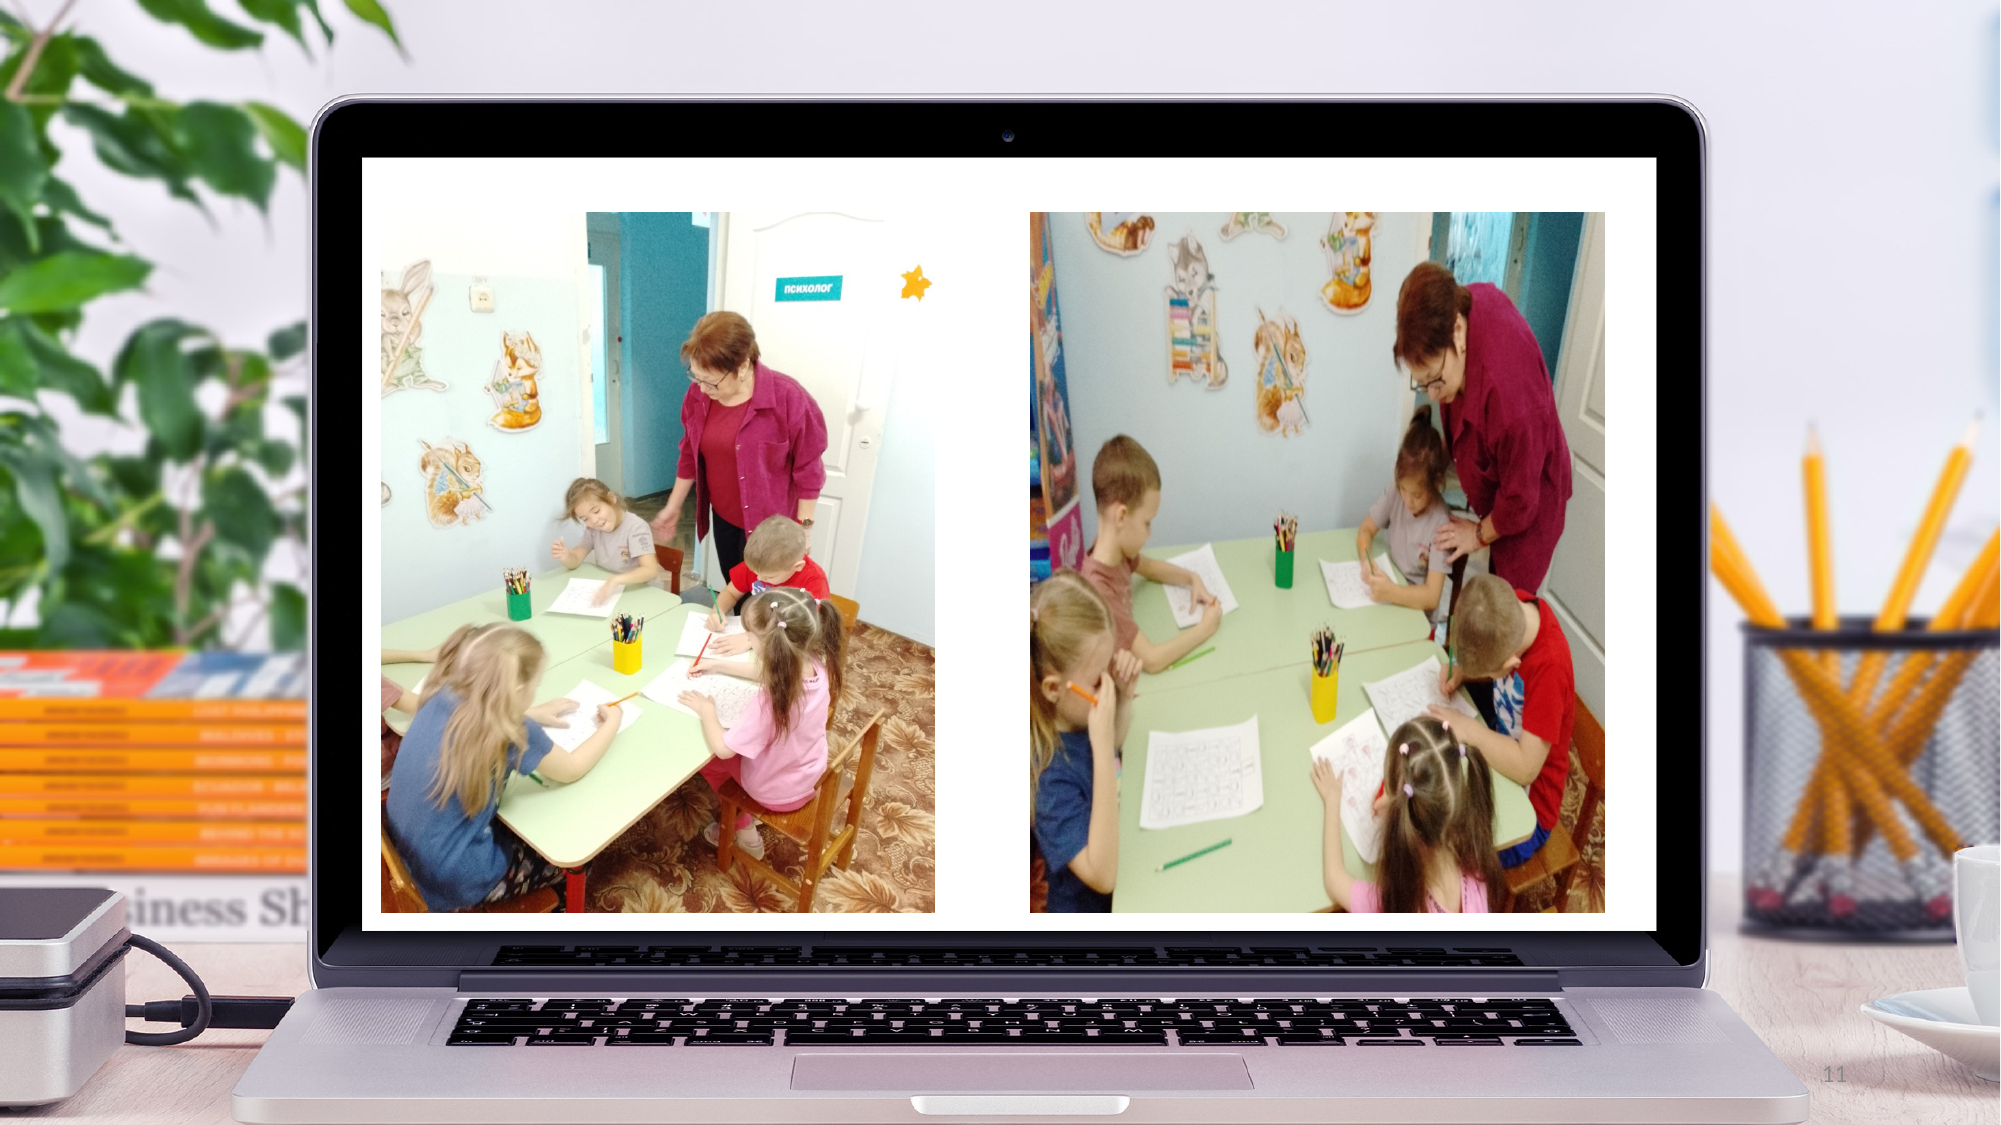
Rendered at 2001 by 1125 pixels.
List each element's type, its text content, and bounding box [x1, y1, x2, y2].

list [1030, 212, 1605, 913]
picture [0, 0, 2001, 1125]
slide_number 11 [1412, 1042, 1863, 1103]
